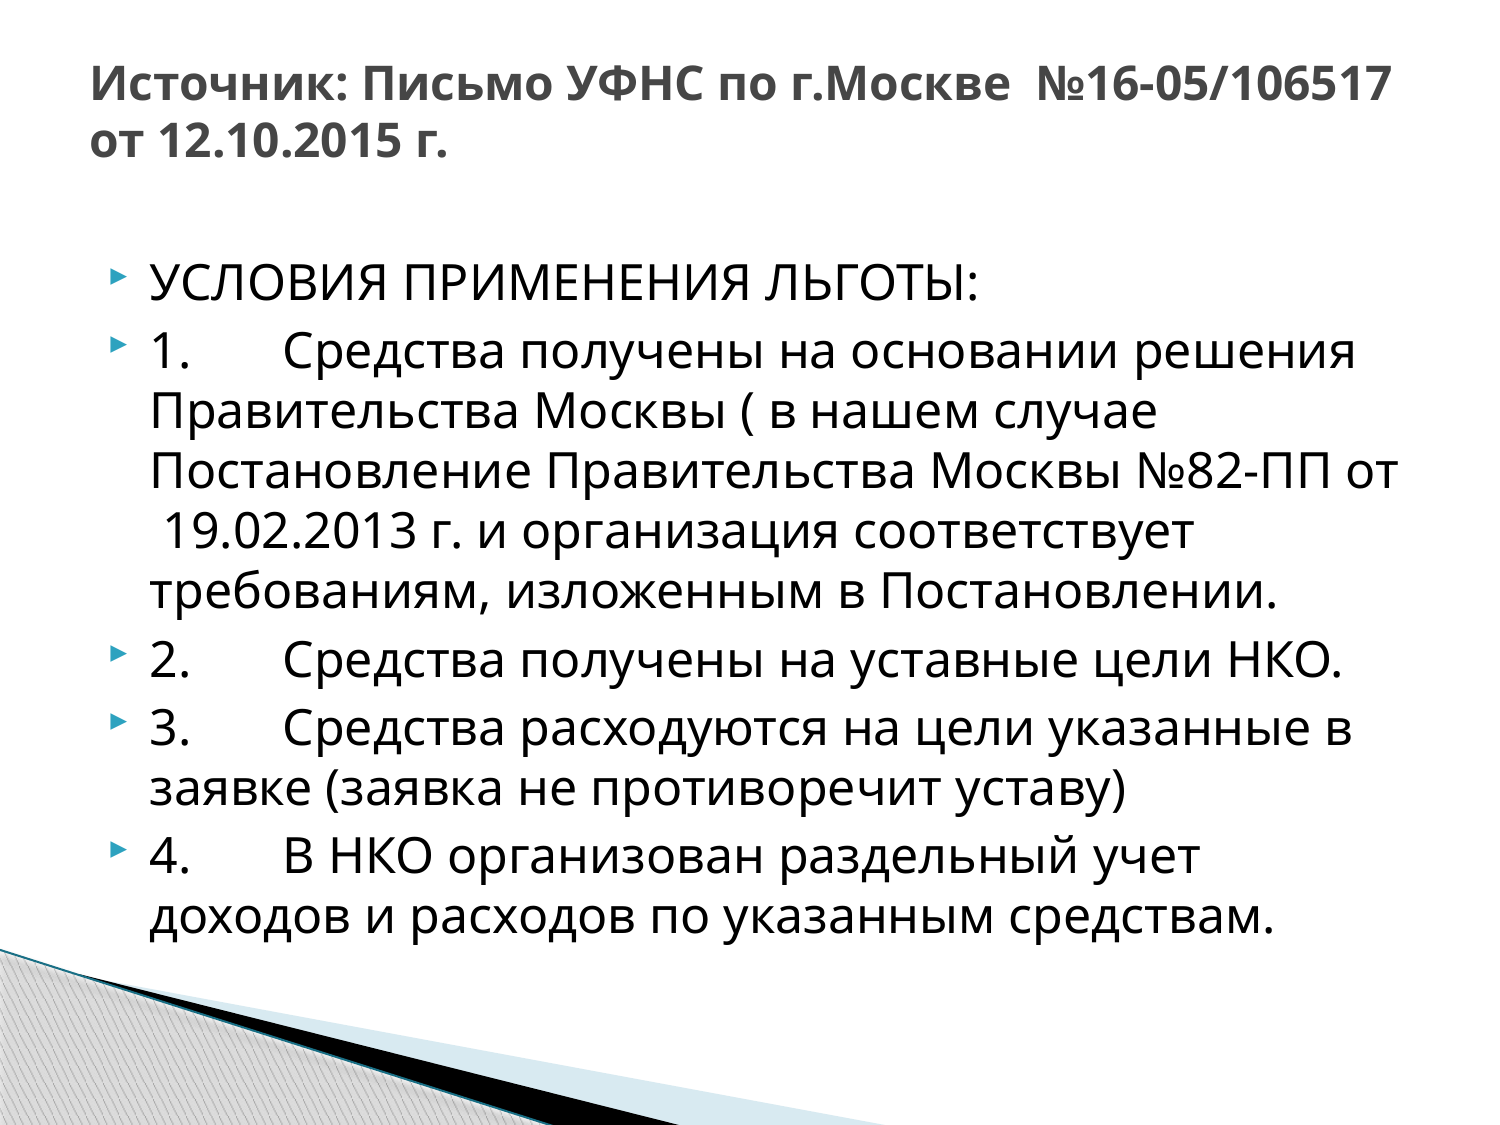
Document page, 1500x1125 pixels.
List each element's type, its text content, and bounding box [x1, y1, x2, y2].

title Источник: Письмо УФНС по г.Москве №16-05/106517 от 12.10.2015 г. [75, 45, 1425, 233]
list УСЛОВИЯ ПРИМЕНЕНИЯ ЛЬГОТЫ: 1. Средства получены на основании решения Правительства Москвы ( в нашем случае Постановление Правительства Москвы №82-ПП от 19.02.2013 г. и организация соответствует требованиям, изложенным в Постановлении. 2. Средства получены на уставные цели НКО. 3. Средства расходуются на цели указанные в заявке (заявка не противоречит уставу) 4. В НКО организован раздельный учет доходов и расходов по указанным средствам. [75, 243, 1425, 986]
